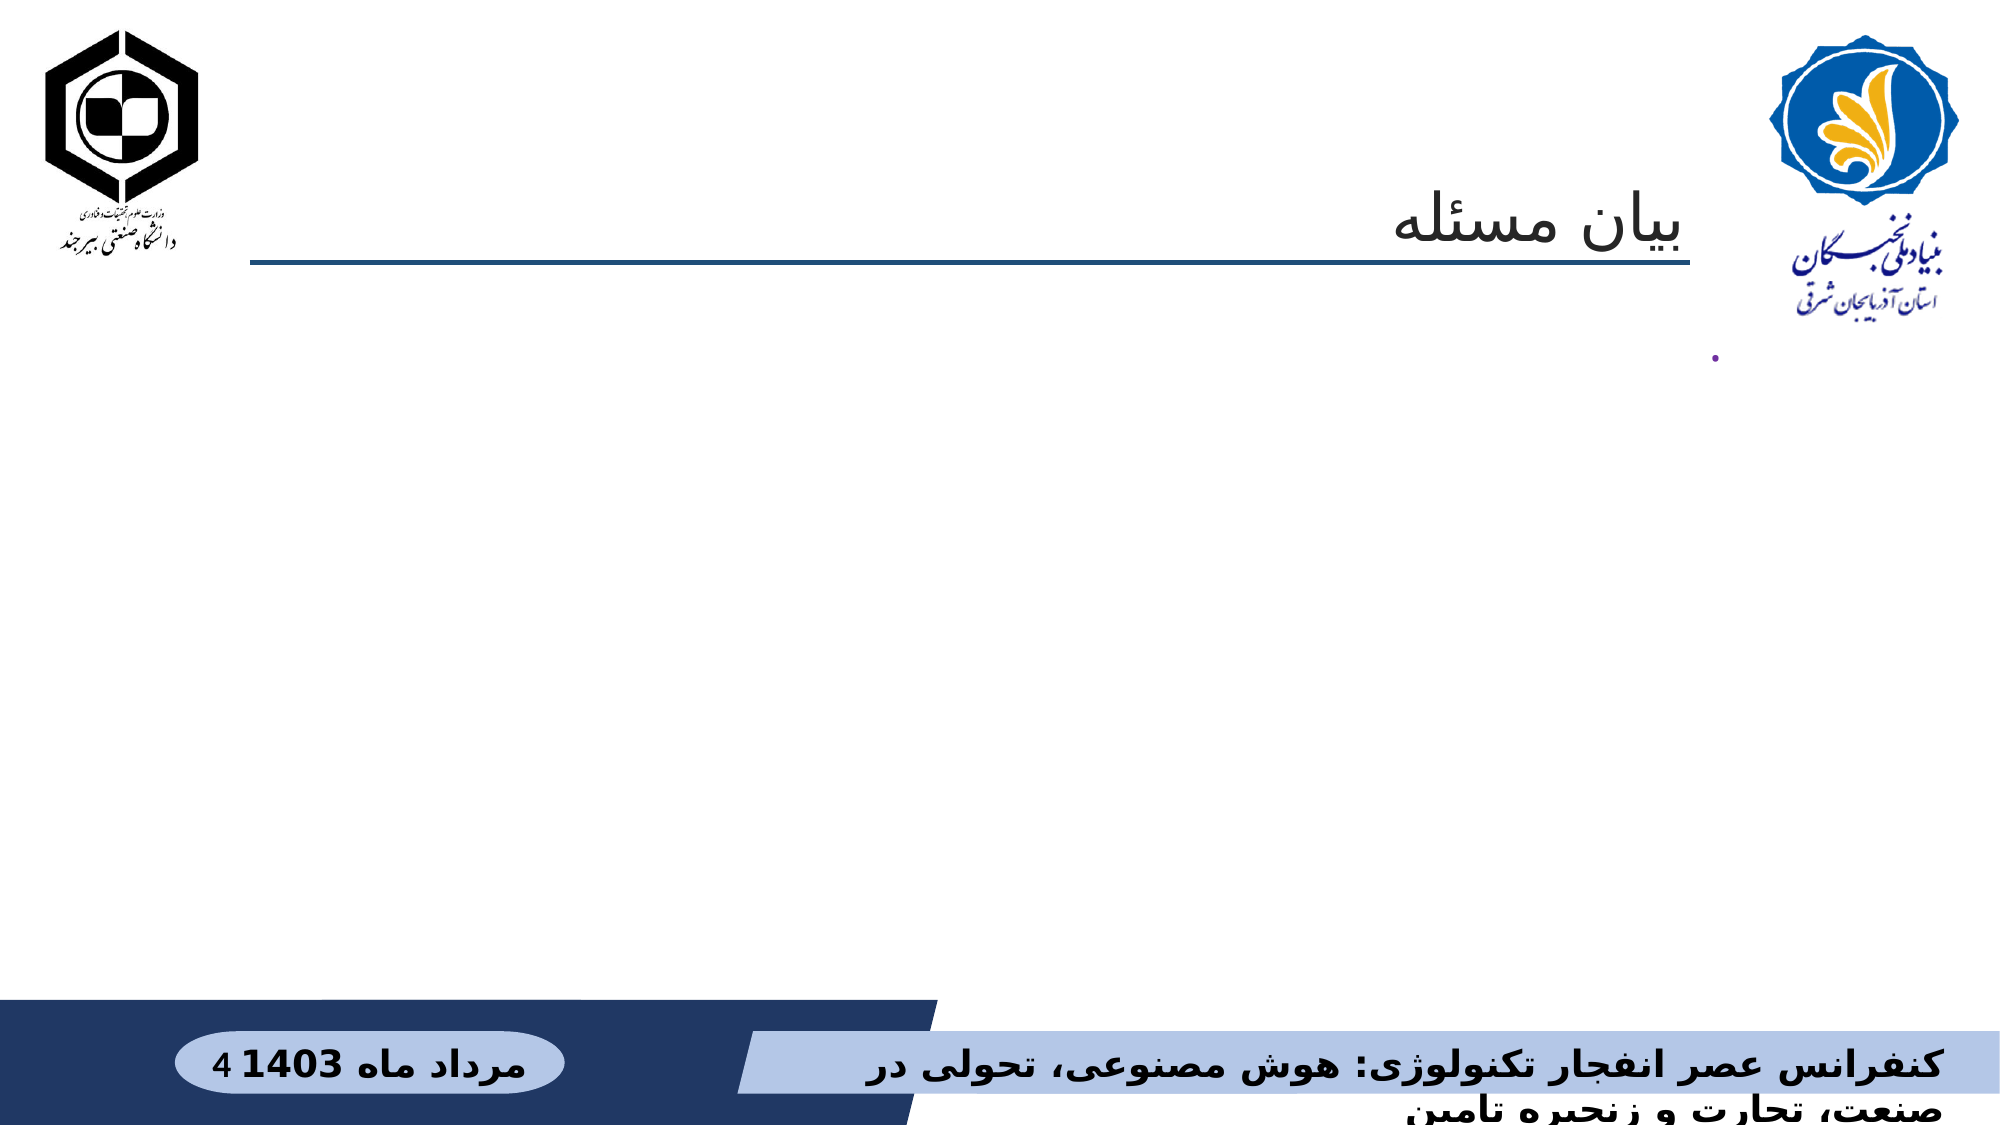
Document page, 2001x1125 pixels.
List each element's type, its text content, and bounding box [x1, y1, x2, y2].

text_box . [87, 310, 1738, 971]
text_box کنفرانس عصر انفجار تکنولوژی: هوش مصنوعی، تحولی در صنعت، تجارت و زنجیره تامین [938, 1094, 1960, 1125]
text_box بیان مسئله [200, 24, 1700, 263]
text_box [0, 999, 938, 1125]
picture [41, 28, 200, 257]
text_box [737, 1031, 2000, 1094]
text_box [1737, 28, 1987, 330]
